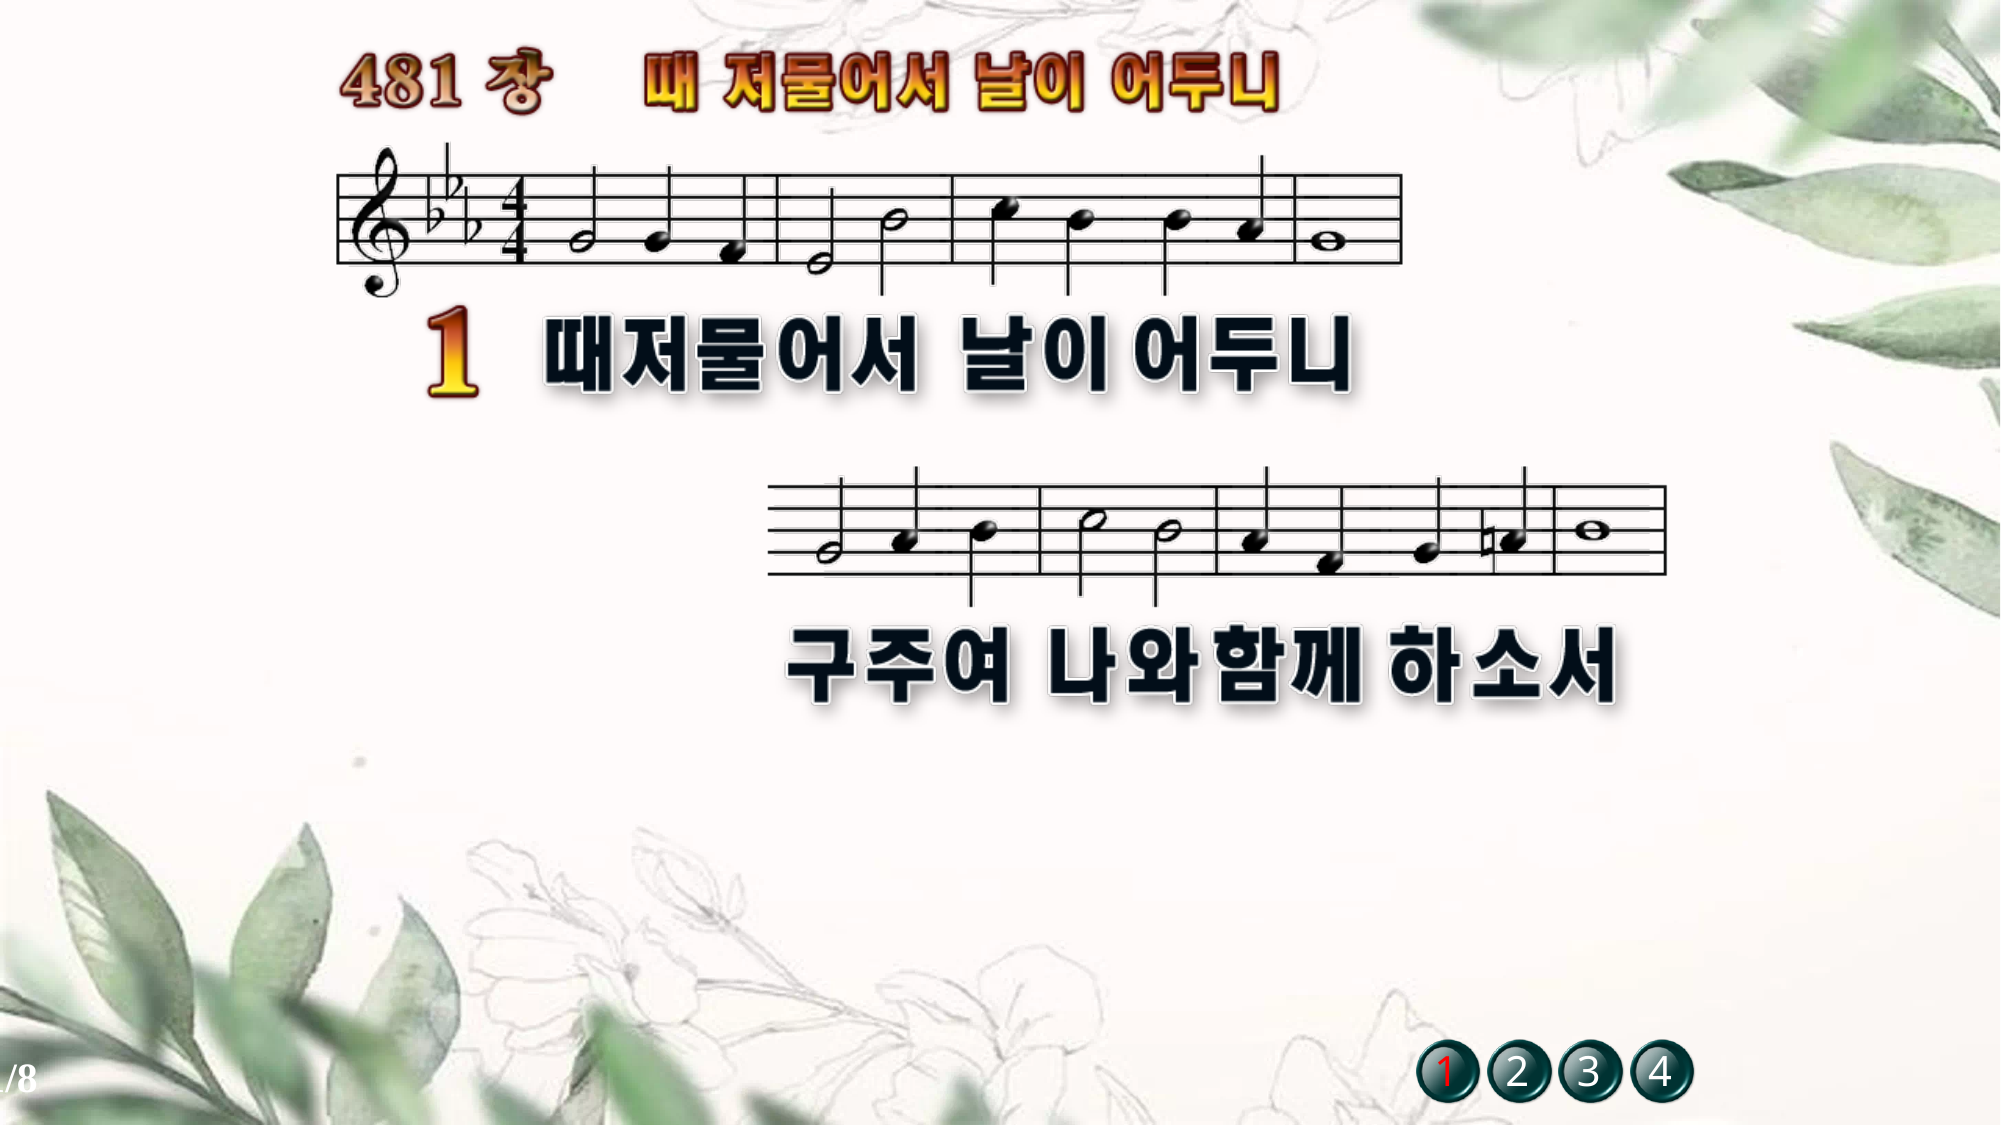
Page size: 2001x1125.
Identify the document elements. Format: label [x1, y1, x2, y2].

text_box [1555, 1035, 1626, 1106]
text_box [1627, 1035, 1697, 1106]
text_box [1484, 1035, 1555, 1106]
picture [0, 0, 2001, 1125]
text_box [1413, 1035, 1484, 1106]
